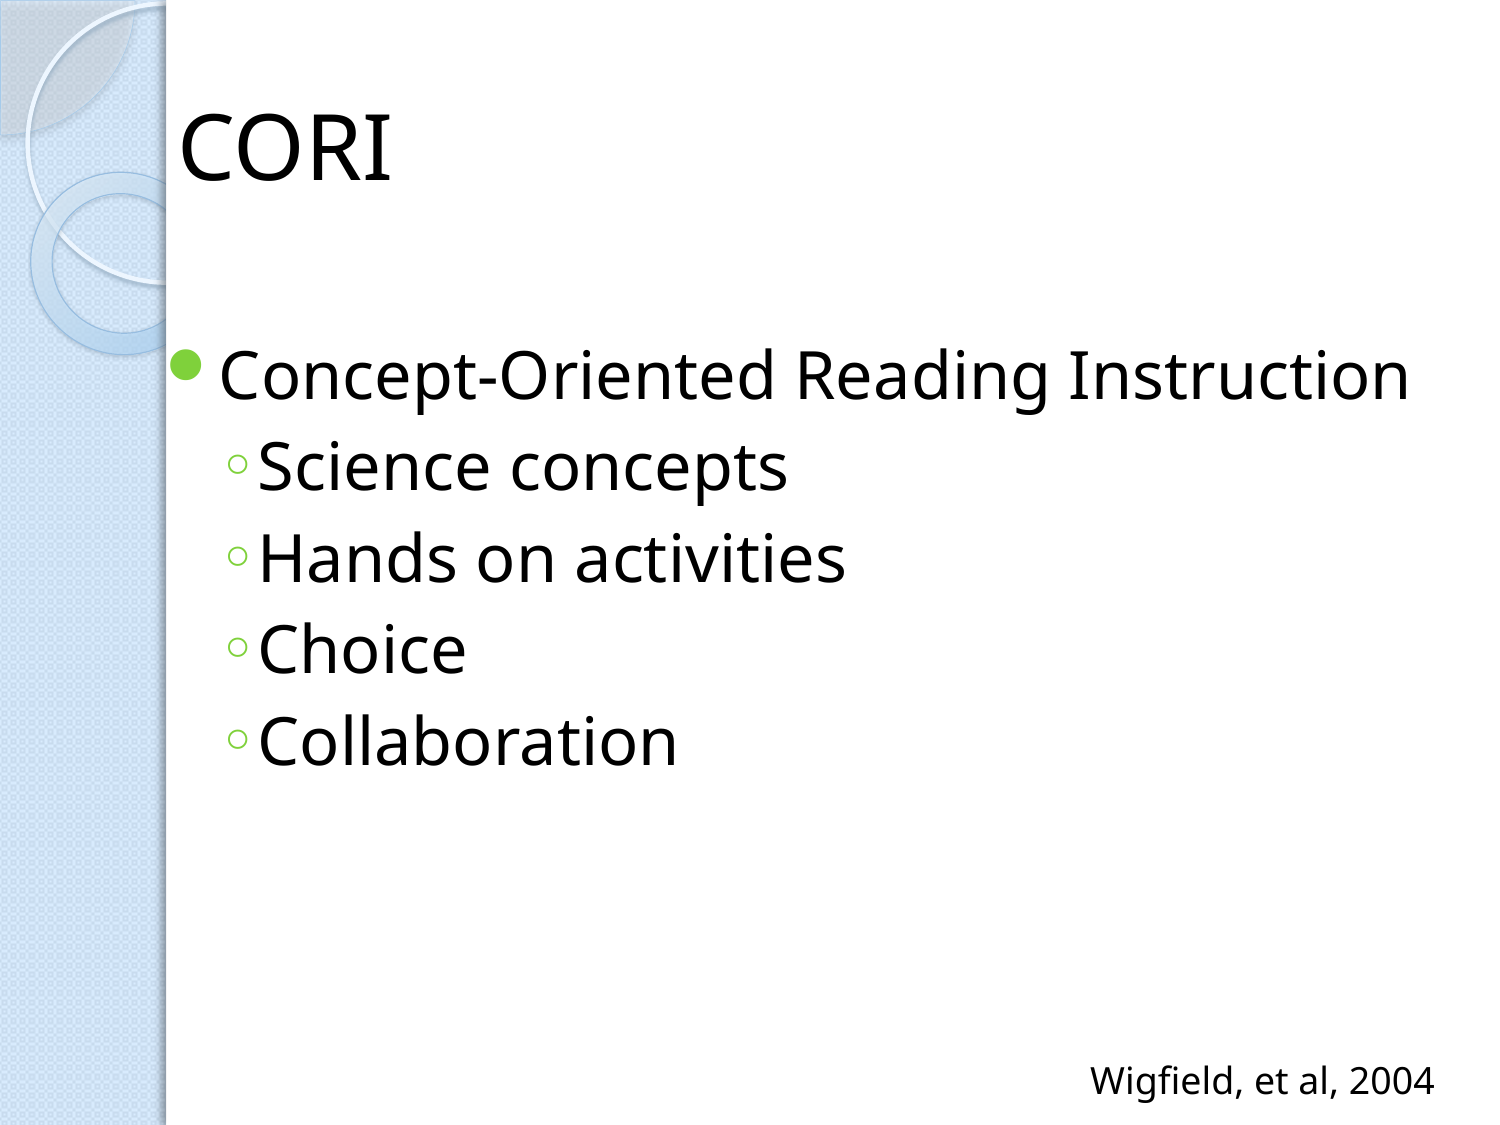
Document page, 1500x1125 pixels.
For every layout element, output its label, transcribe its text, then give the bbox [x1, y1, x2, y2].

title CORI [162, 50, 1393, 238]
list Concept-Oriented Reading Instruction Science concepts Hands on activities Choice Collaboration [137, 324, 1500, 863]
text_box Wigfield, et al, 2004 [900, 1049, 1450, 1110]
